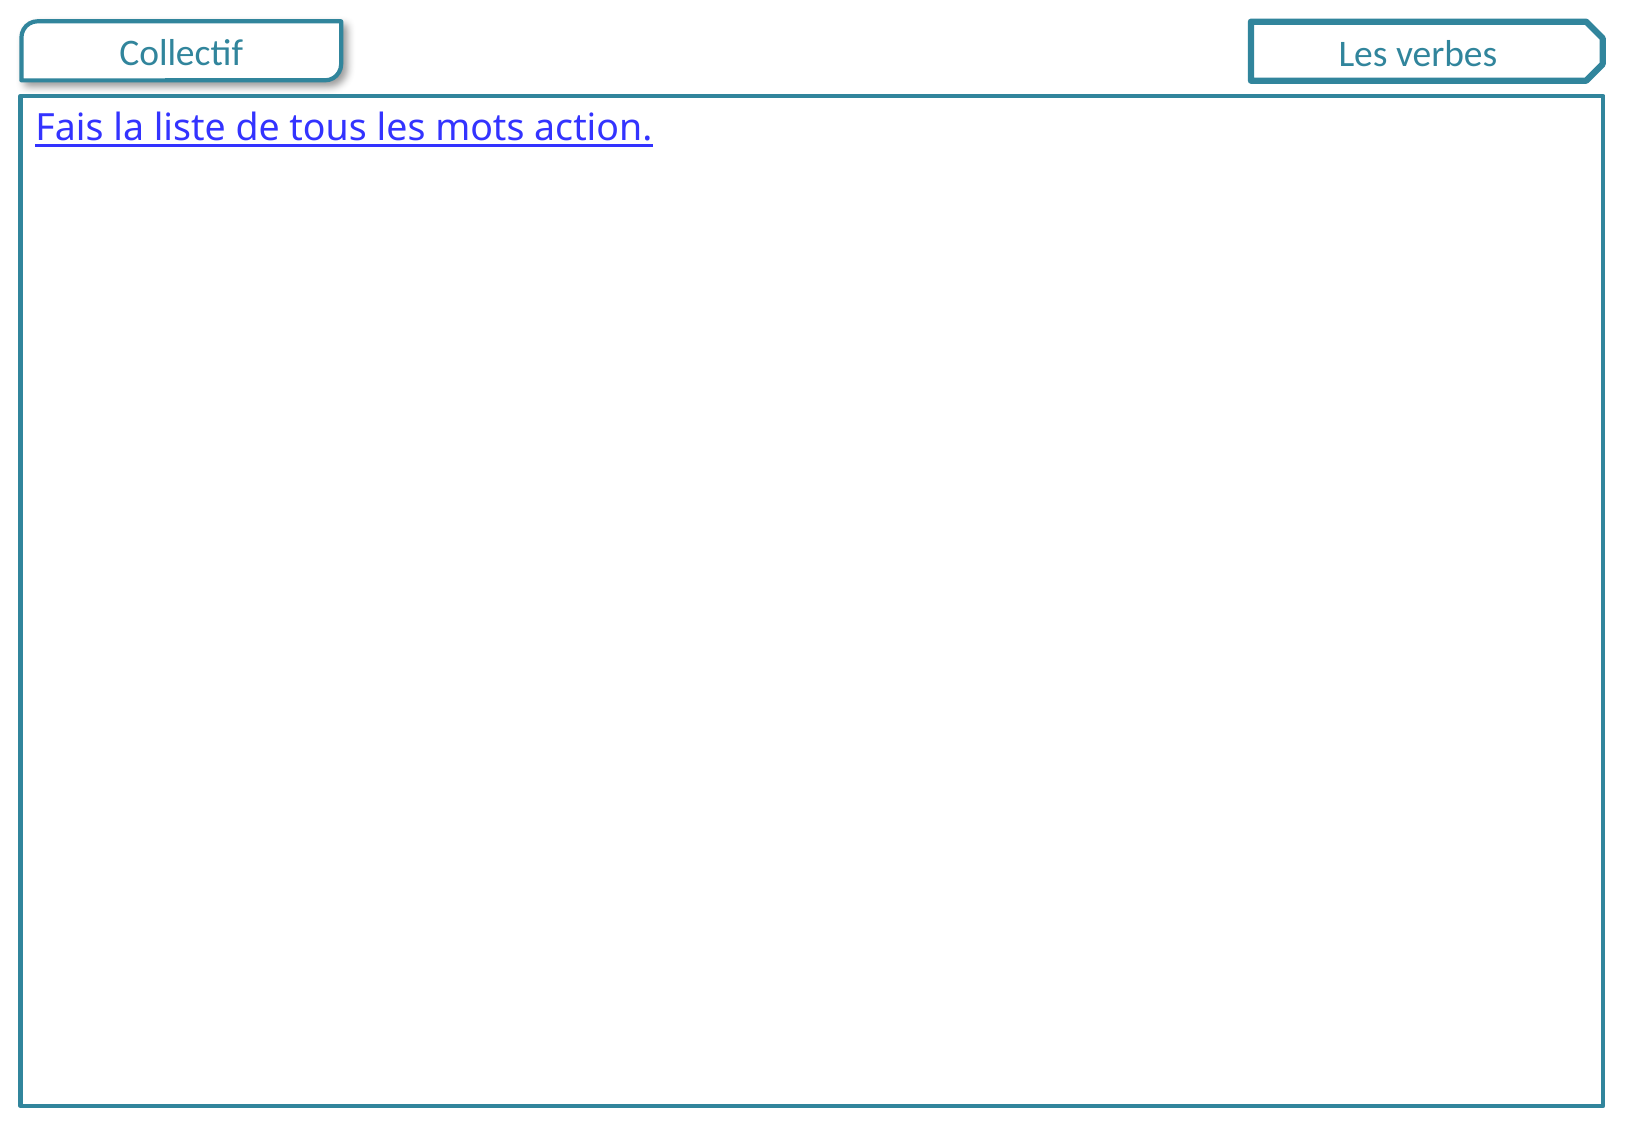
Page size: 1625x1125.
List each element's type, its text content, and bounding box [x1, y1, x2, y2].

list Les verbes [1251, 21, 1585, 81]
list Fais la liste de tous les mots action. [18, 94, 1605, 1108]
